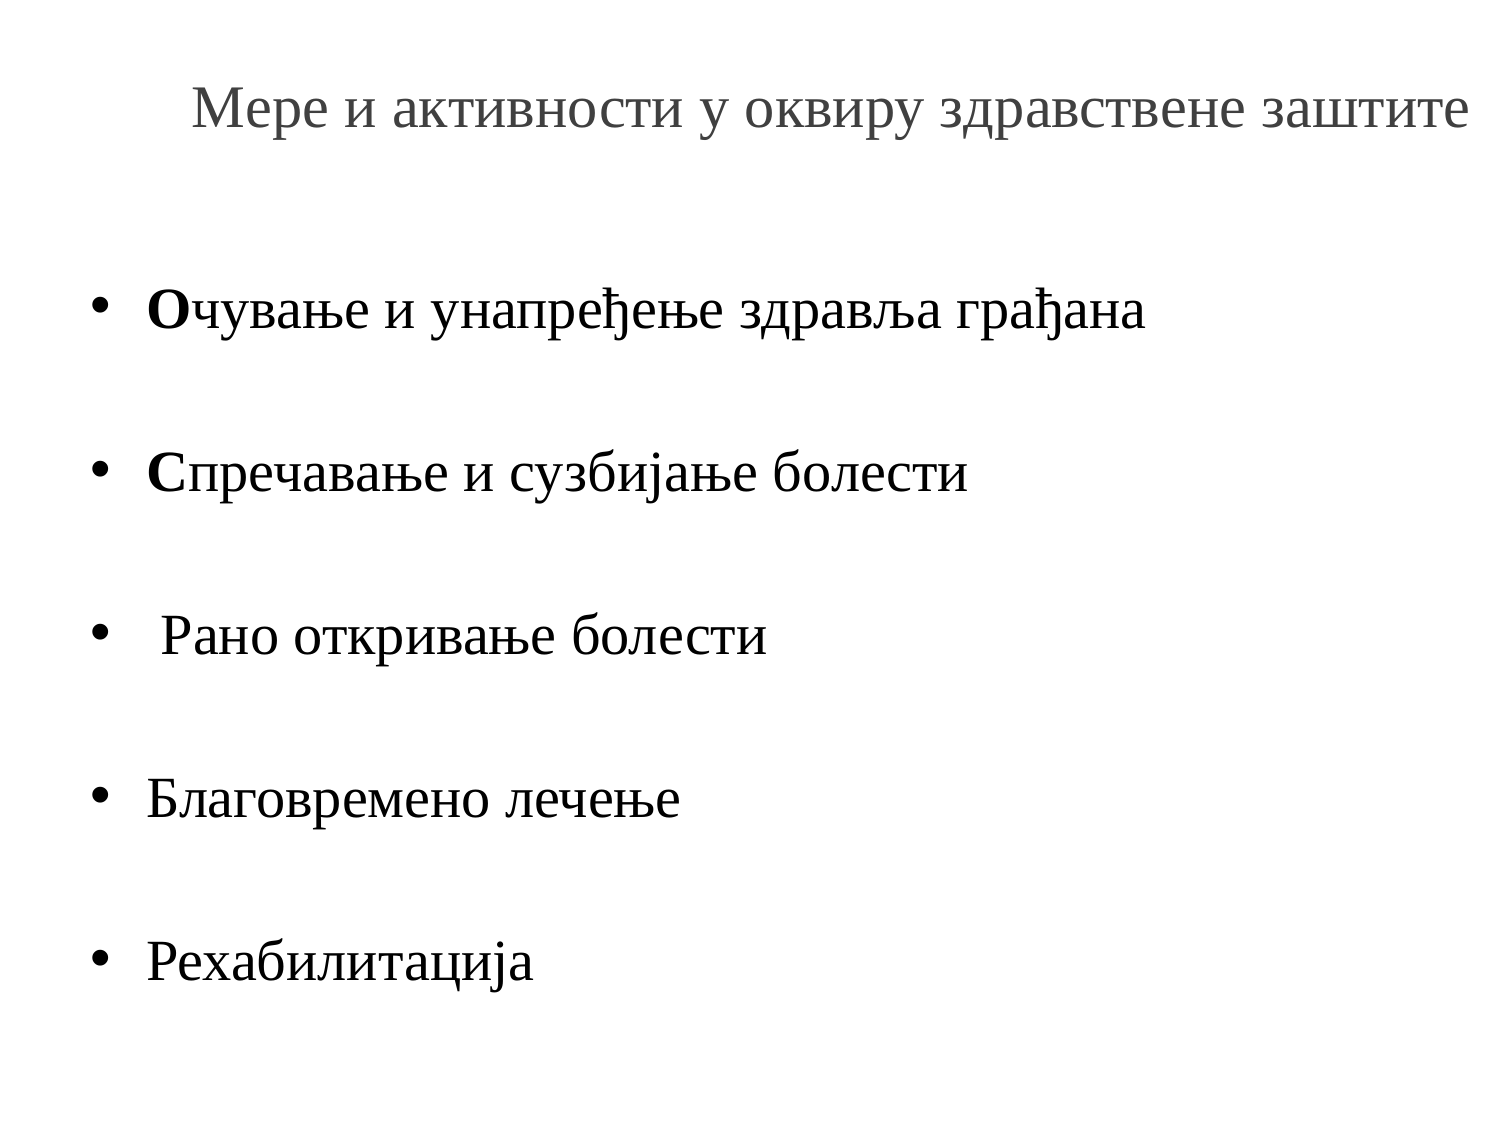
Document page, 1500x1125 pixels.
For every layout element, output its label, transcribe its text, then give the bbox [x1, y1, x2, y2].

title Мере и активности у оквиру здравствене заштите [155, 58, 1500, 220]
list Очување и унапређење здравља грађана Спречавање и сузбијање болести Рано откривање болести Благовремено лечење Рехабилитација [75, 262, 1425, 1005]
